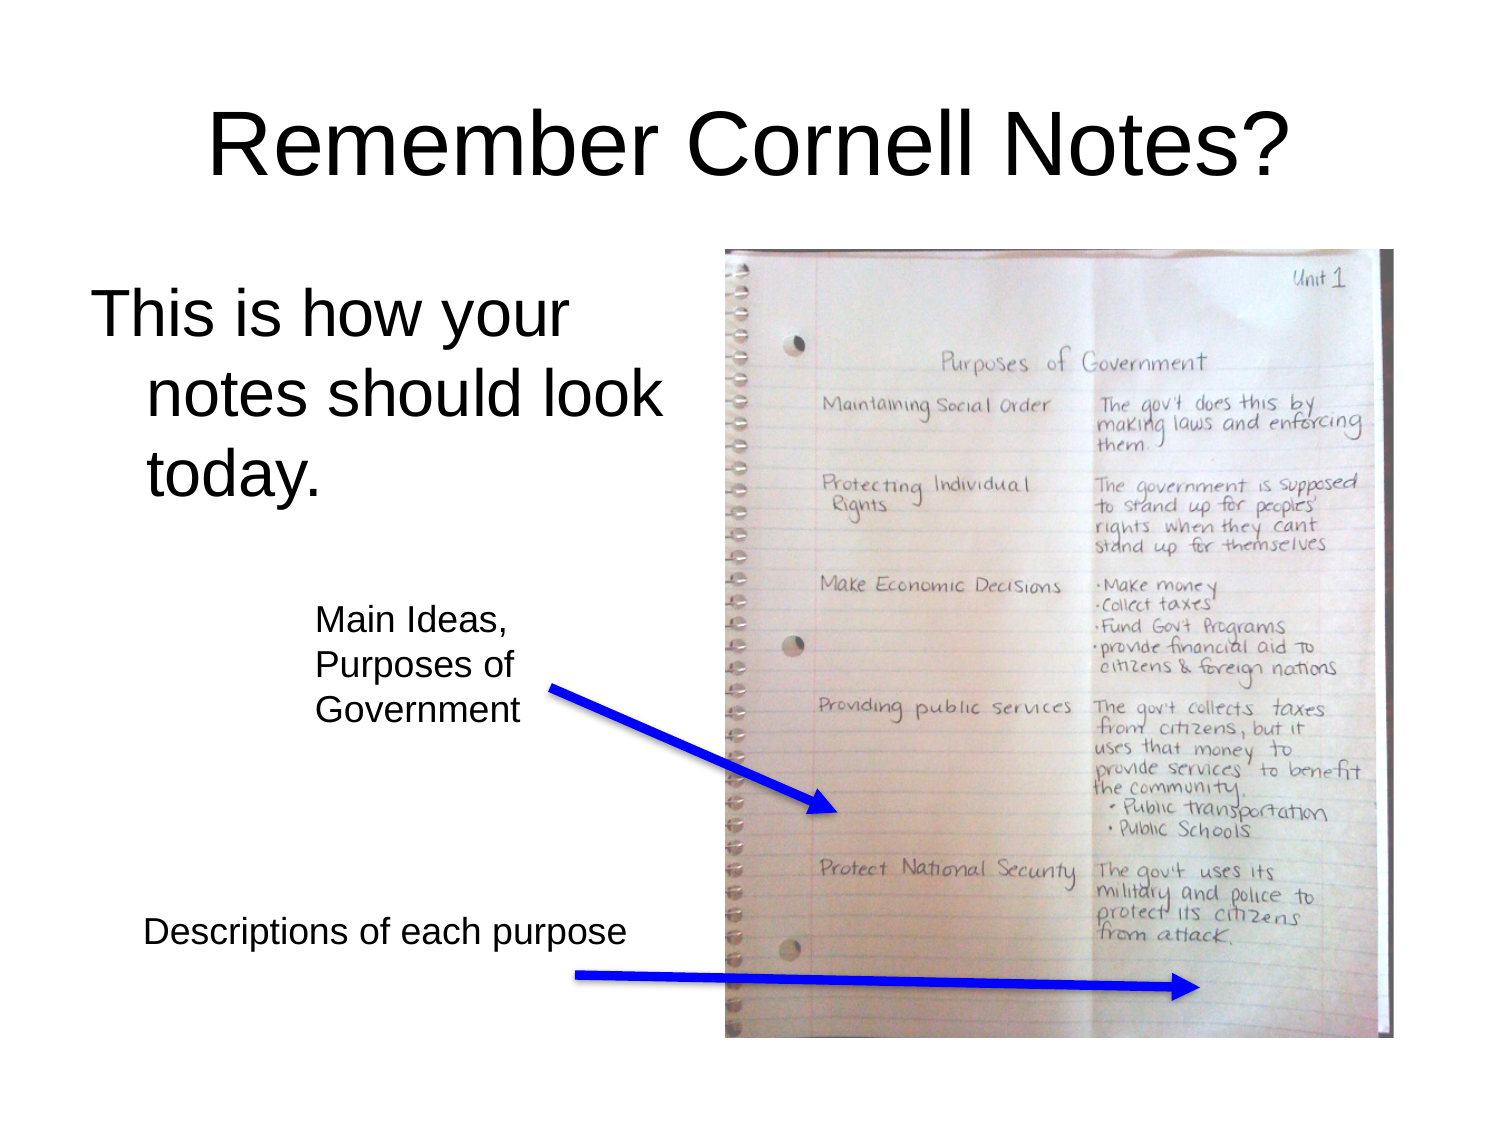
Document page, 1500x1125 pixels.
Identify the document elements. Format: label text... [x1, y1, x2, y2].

list This is how your notes should look today. [74, 262, 688, 576]
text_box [574, 974, 1201, 988]
picture [724, 249, 1394, 1038]
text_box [549, 687, 838, 813]
text_box Main Ideas, Purposes of Government [299, 587, 635, 738]
title Remember Cornell Notes? [74, 44, 1426, 233]
text_box Descriptions of each purpose [128, 899, 643, 960]
